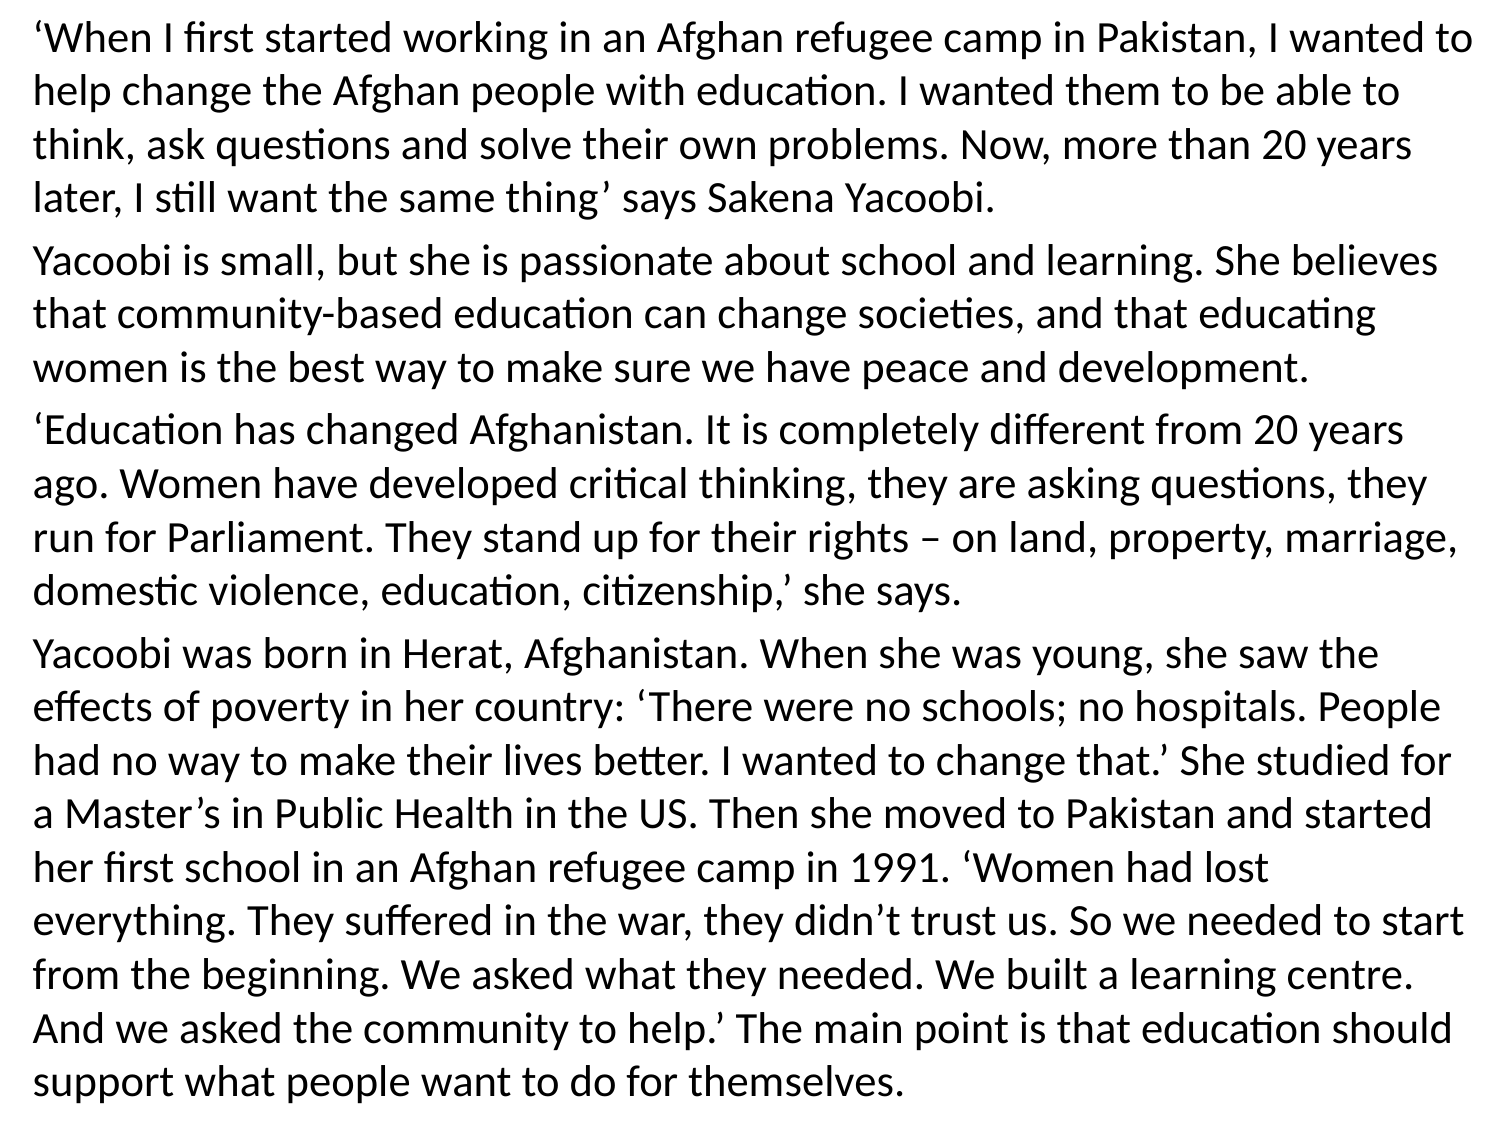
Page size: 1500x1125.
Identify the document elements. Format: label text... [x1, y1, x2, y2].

list ‘When I first started working in an Afghan refugee camp in Pakistan, I wanted to help change the Afghan people with education. I wanted them to be able to think, ask questions and solve their own problems. Now, more than 20 years later, I still want the same thing’ says Sakena Yacoobi. Yacoobi is small, but she is passionate about school and learning. She believes that community-based education can change societies, and that educating women is the best way to make sure we have peace and development. ‘Education has changed Afghanistan. It is completely different from 20 years ago. Women have developed critical thinking, they are asking questions, they run for Parliament. They stand up for their rights – on land, property, marriage, domestic violence, education, citizenship,’ she says. Yacoobi was born in Herat, Afghanistan. When she was young, she saw the effects of poverty in her country: ‘There were no schools; no hospitals. People had no way to make their lives better. I wanted to change that.’ She studied for a Master’s in Public Health in the US. Then she moved to Pakistan and started her first school in an Afghan refugee camp in 1991. ‘Women had lost everything. They suffered in the war, they didn’t trust us. So we needed to start from the beginning. We asked what they needed. We built a learning centre. And we asked the community to help.’ The main point is that education should support what people want to do for themselves. [17, 0, 1500, 1125]
